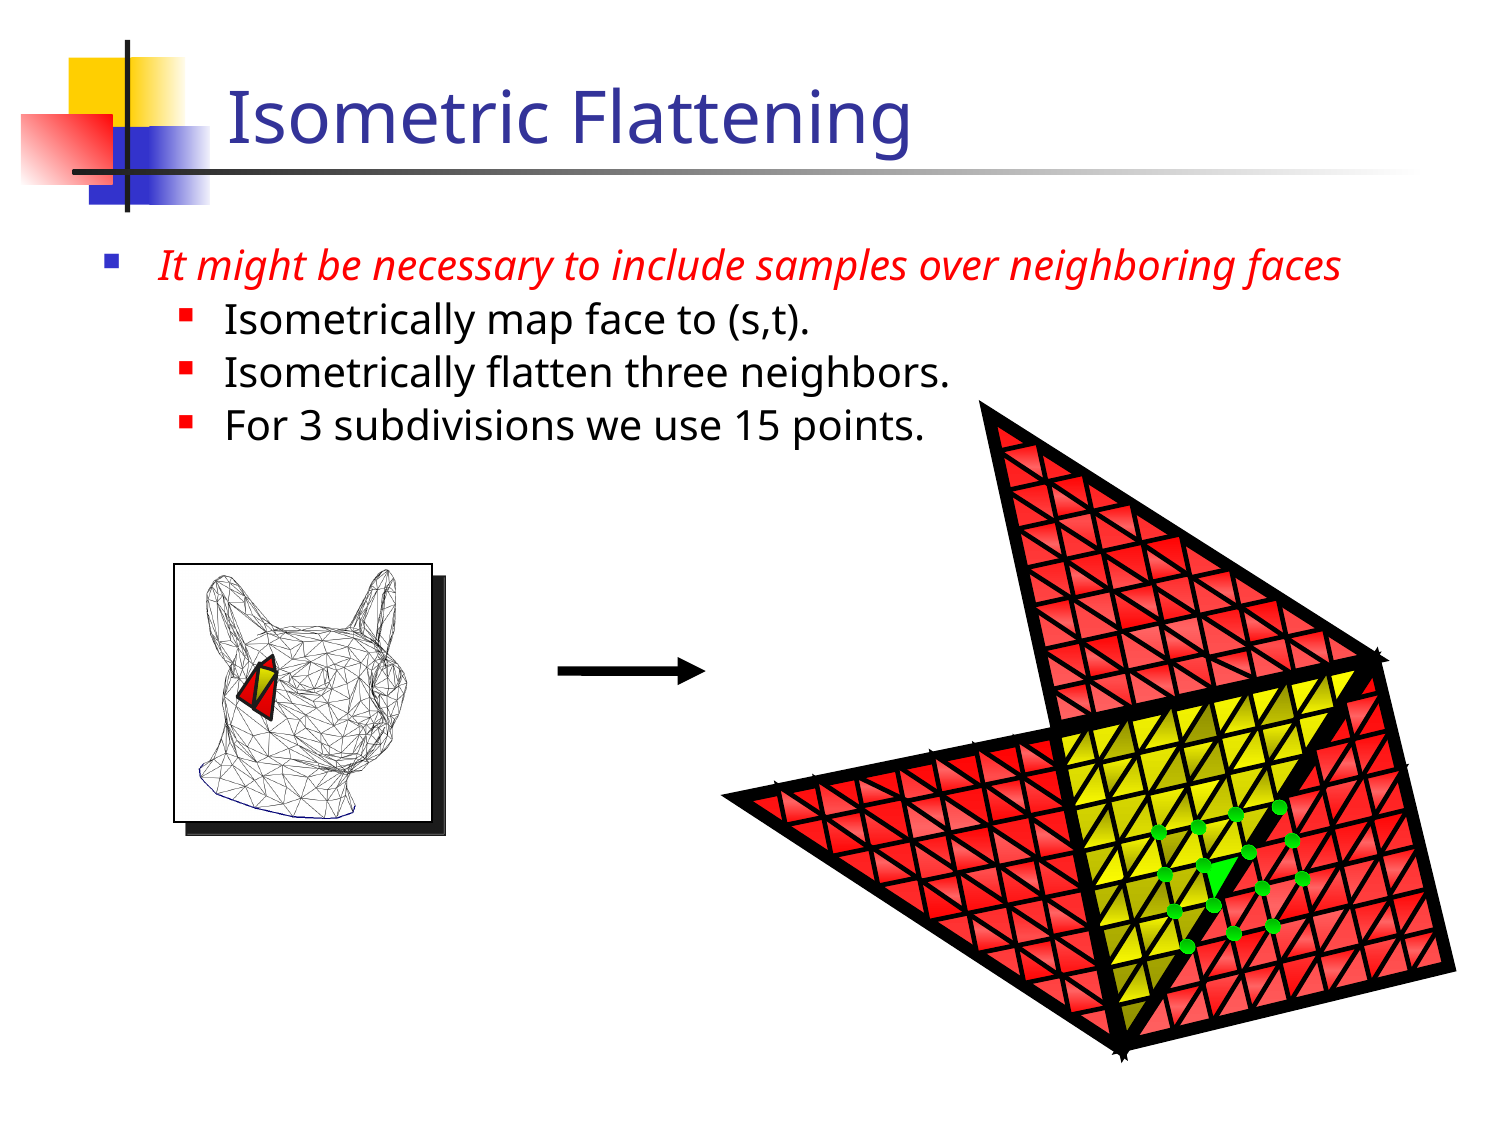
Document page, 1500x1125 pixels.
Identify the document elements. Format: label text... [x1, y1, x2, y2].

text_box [174, 374, 1456, 1097]
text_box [1151, 799, 1311, 954]
text_box It might be necessary to include samples over neighboring faces Isometrically map face to (s,t). Isometrically flatten three neighbors. For 3 subdivisions we use 15 points. [87, 237, 1463, 547]
title Isometric Flattening [212, 50, 1299, 167]
